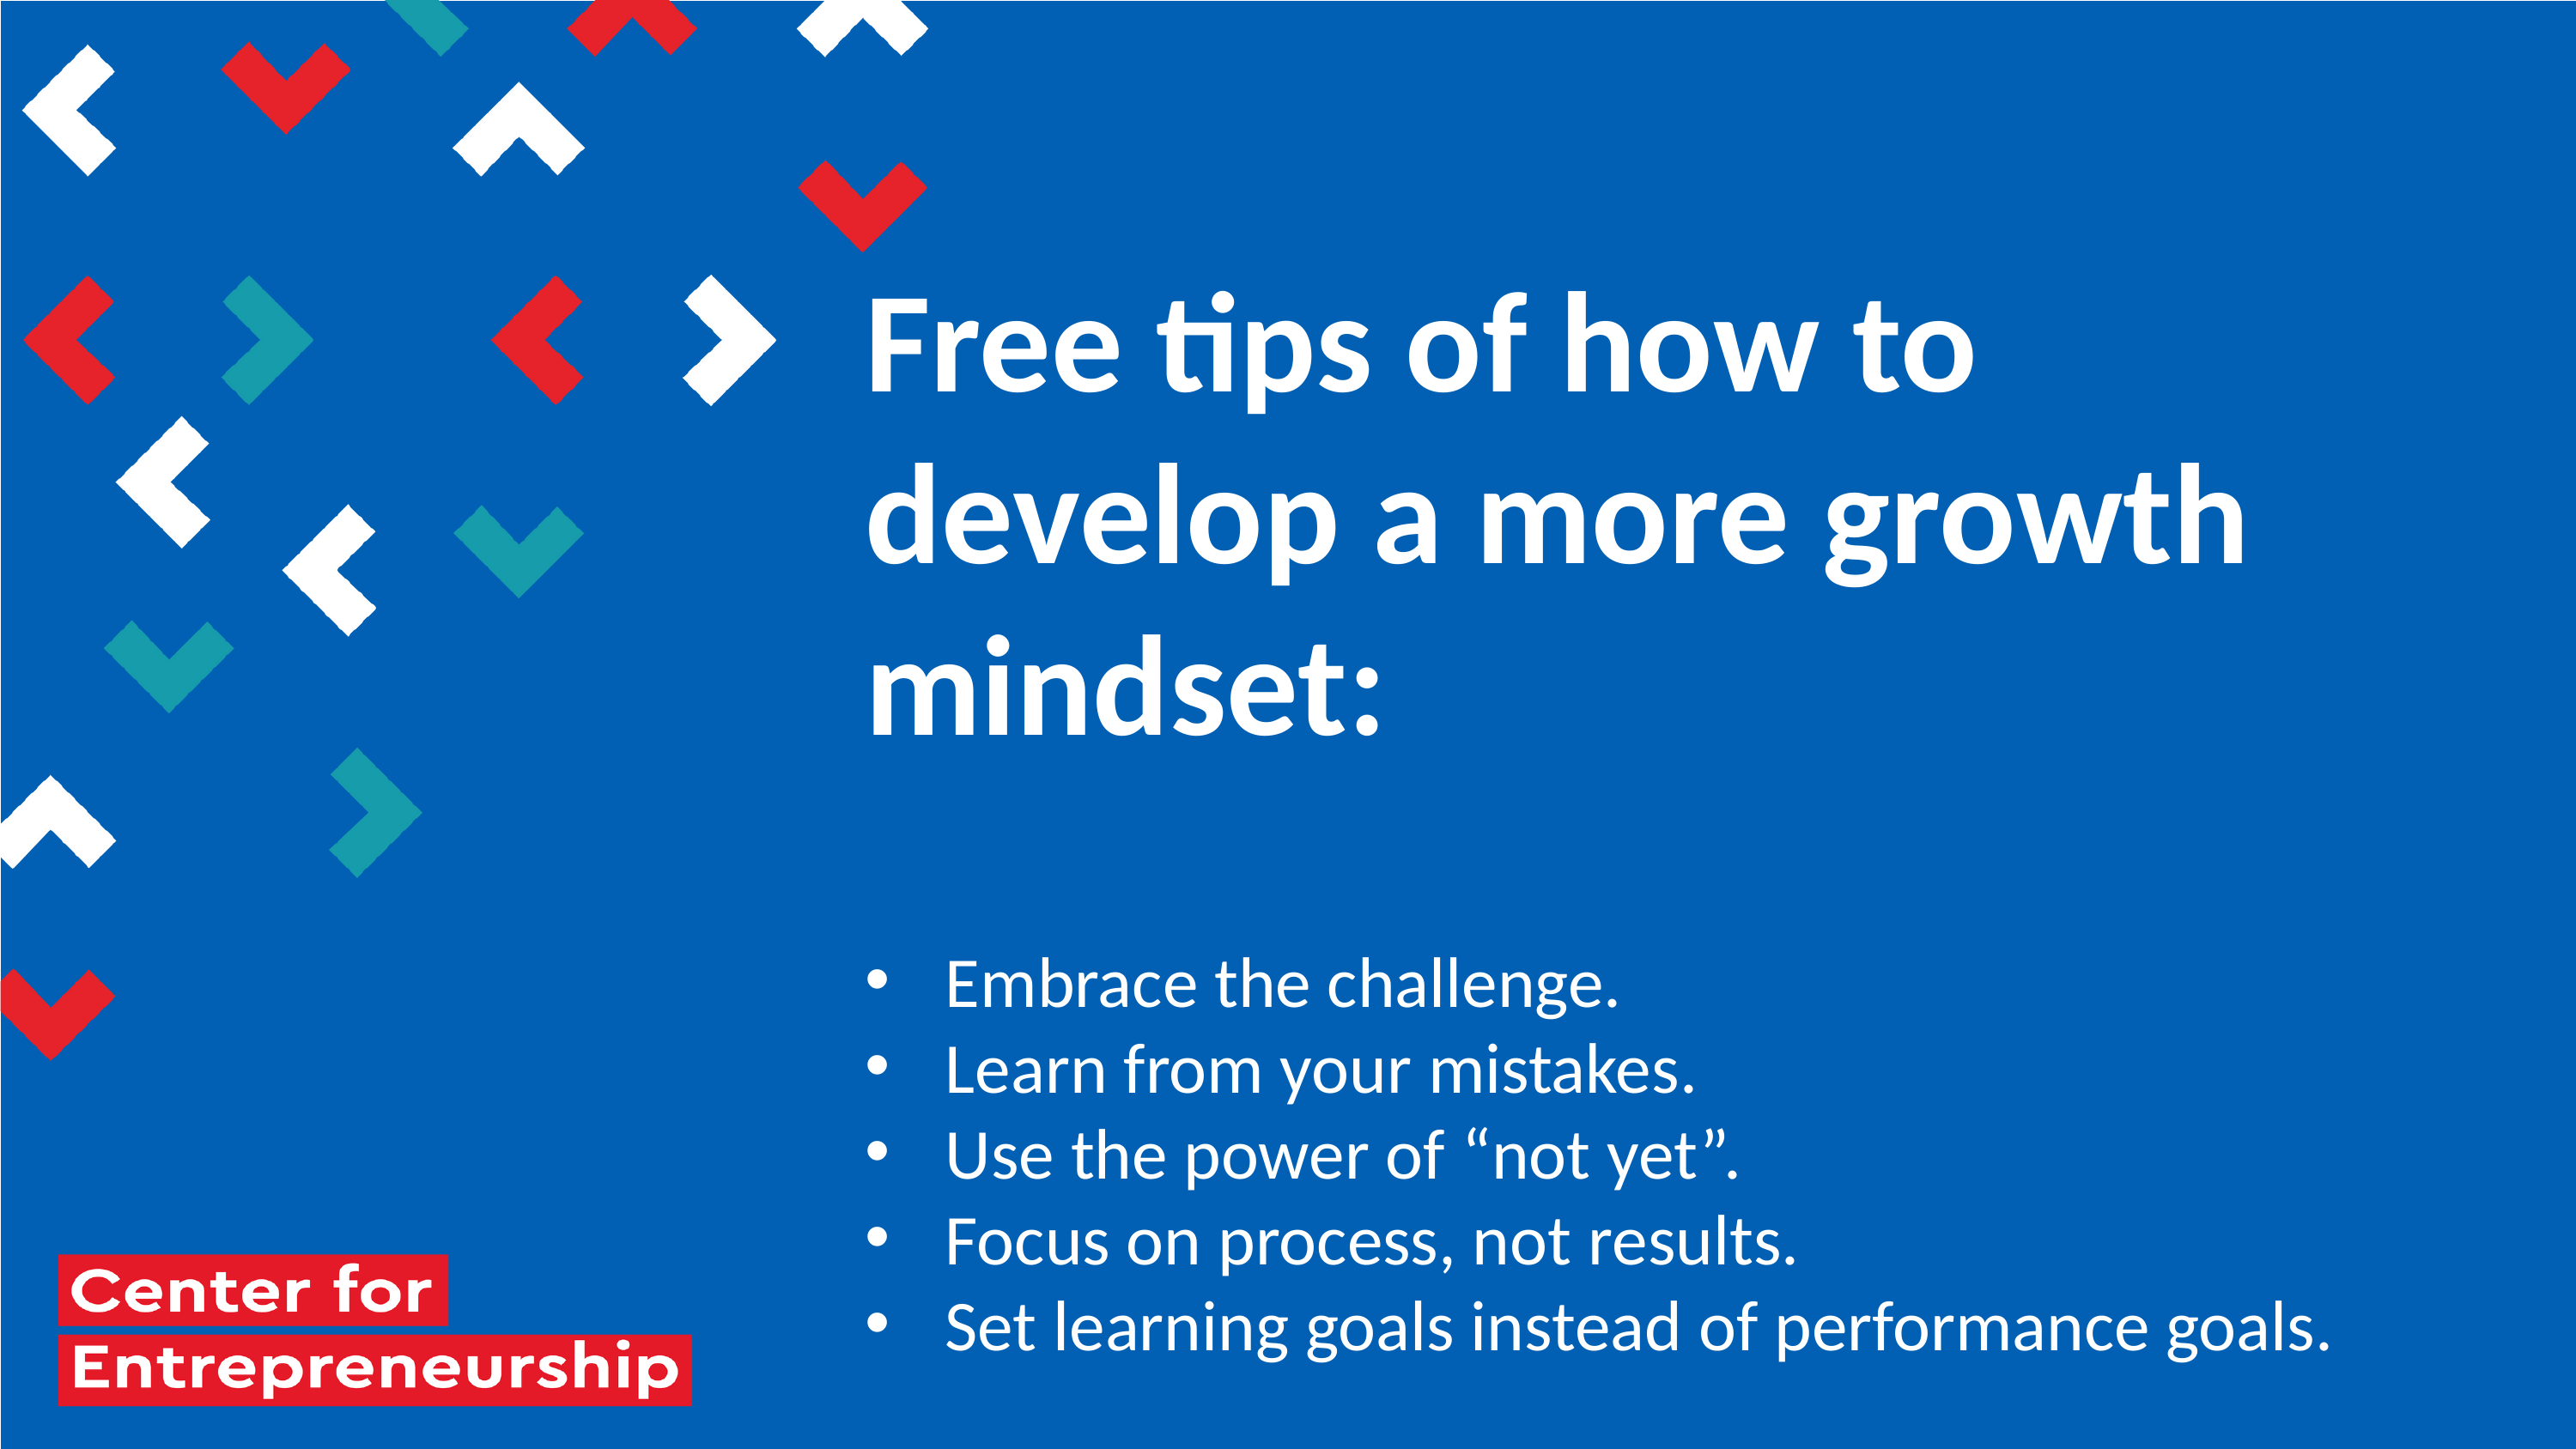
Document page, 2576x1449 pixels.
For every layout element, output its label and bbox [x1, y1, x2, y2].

text_box [0, 0, 2576, 1449]
